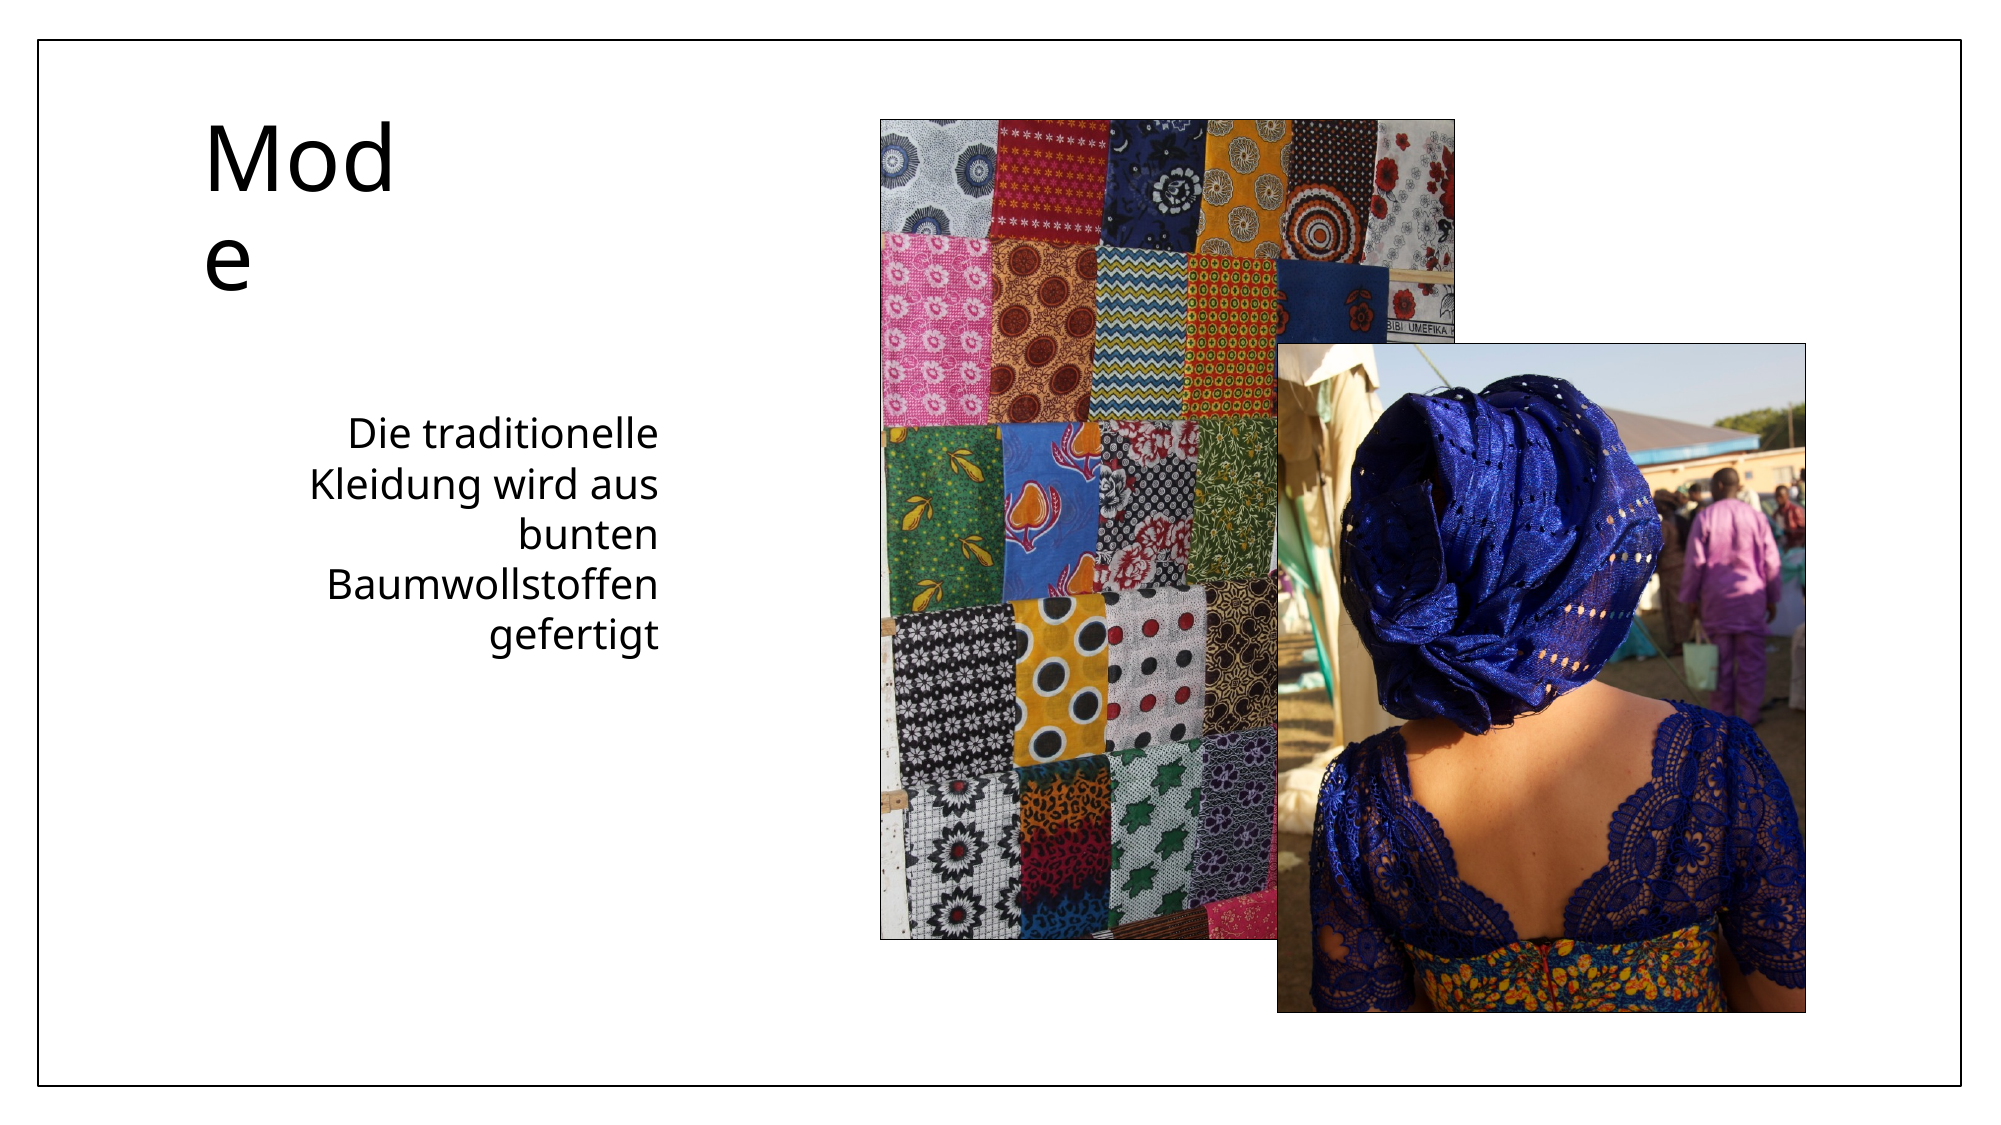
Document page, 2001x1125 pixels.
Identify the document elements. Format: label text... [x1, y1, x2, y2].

title Mode [187, 99, 459, 323]
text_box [880, 119, 1807, 1013]
text_box Die traditionelle Kleidung wird aus bunten Baumwollstoffen gefertigt [187, 399, 674, 710]
